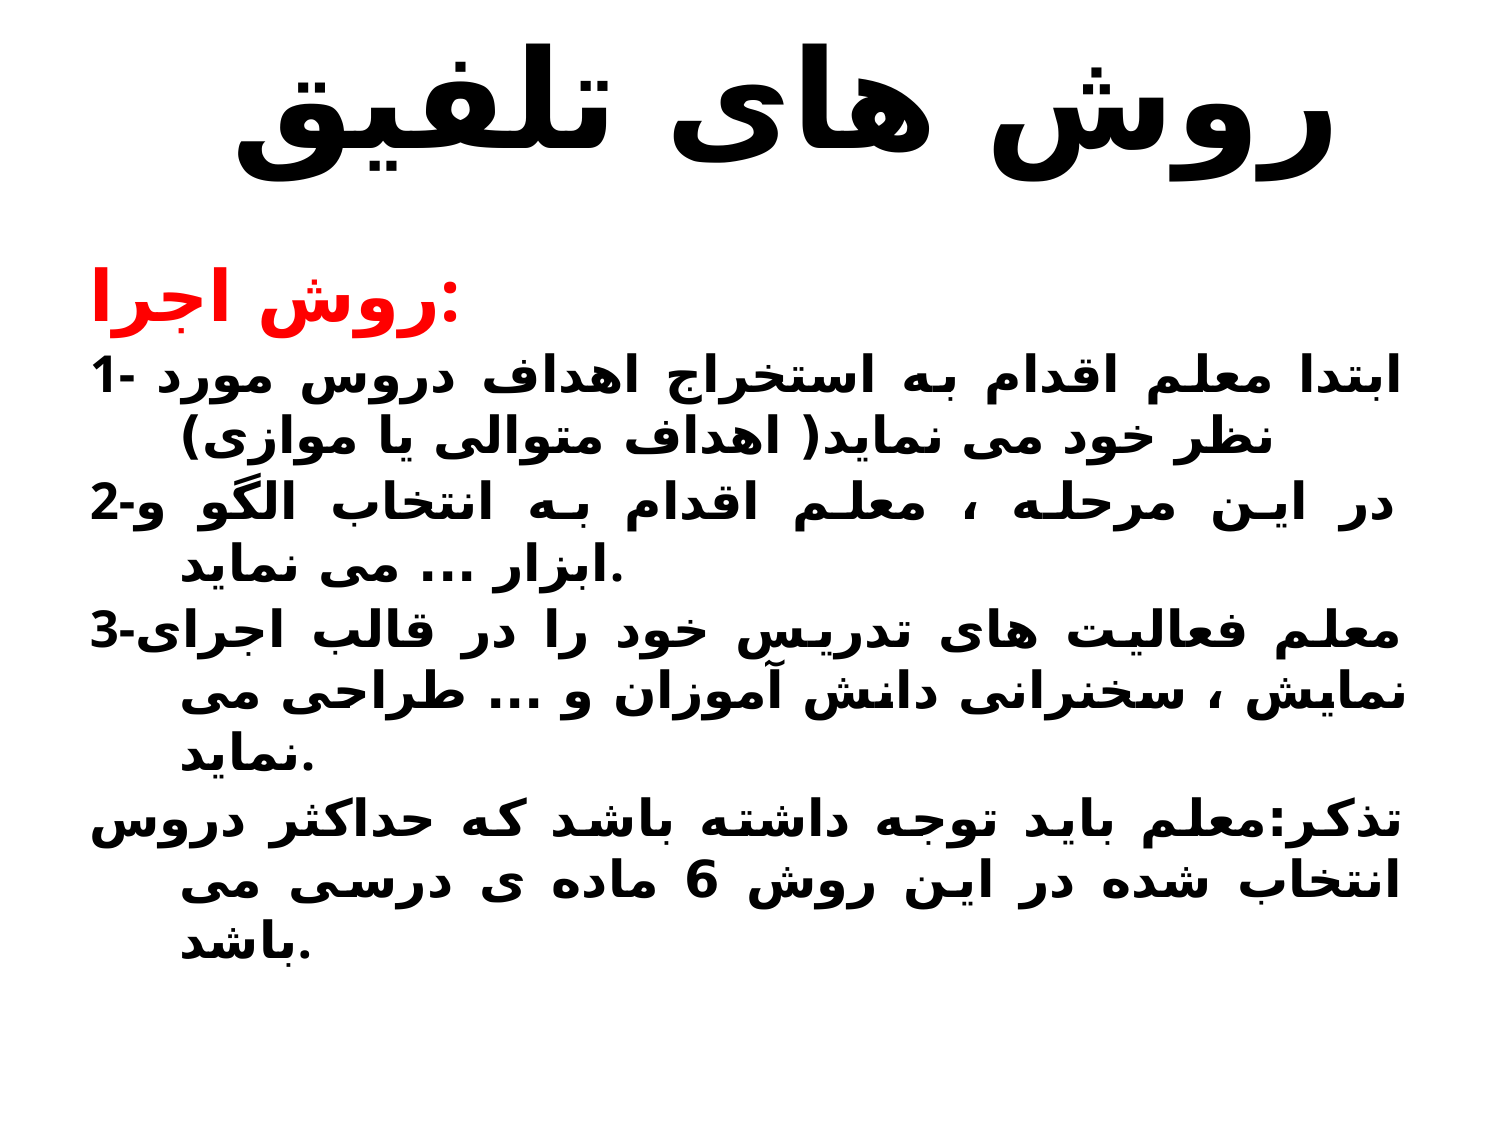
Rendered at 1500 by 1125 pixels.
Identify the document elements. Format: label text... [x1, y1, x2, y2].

list روش اجرا: 1- ابتدا معلم اقدام به استخراج اهداف دروس مورد نظر خود می نماید( اهداف متوالی یا موازی) 2-در این مرحله ، معلم اقدام به انتخاب الگو و ابزار ... می نماید. 3-معلم فعالیت های تدریس خود را در قالب اجرای نمایش ، سخنرانی دانش آموزان و ... طراحی می نماید. تذکر:معلم باید توجه داشته باشد که حداکثر دروس انتخاب شده در این روش 6 ماده ی درسی می باشد. [75, 243, 1425, 986]
text_box روش های تلفیق [49, 24, 1475, 163]
